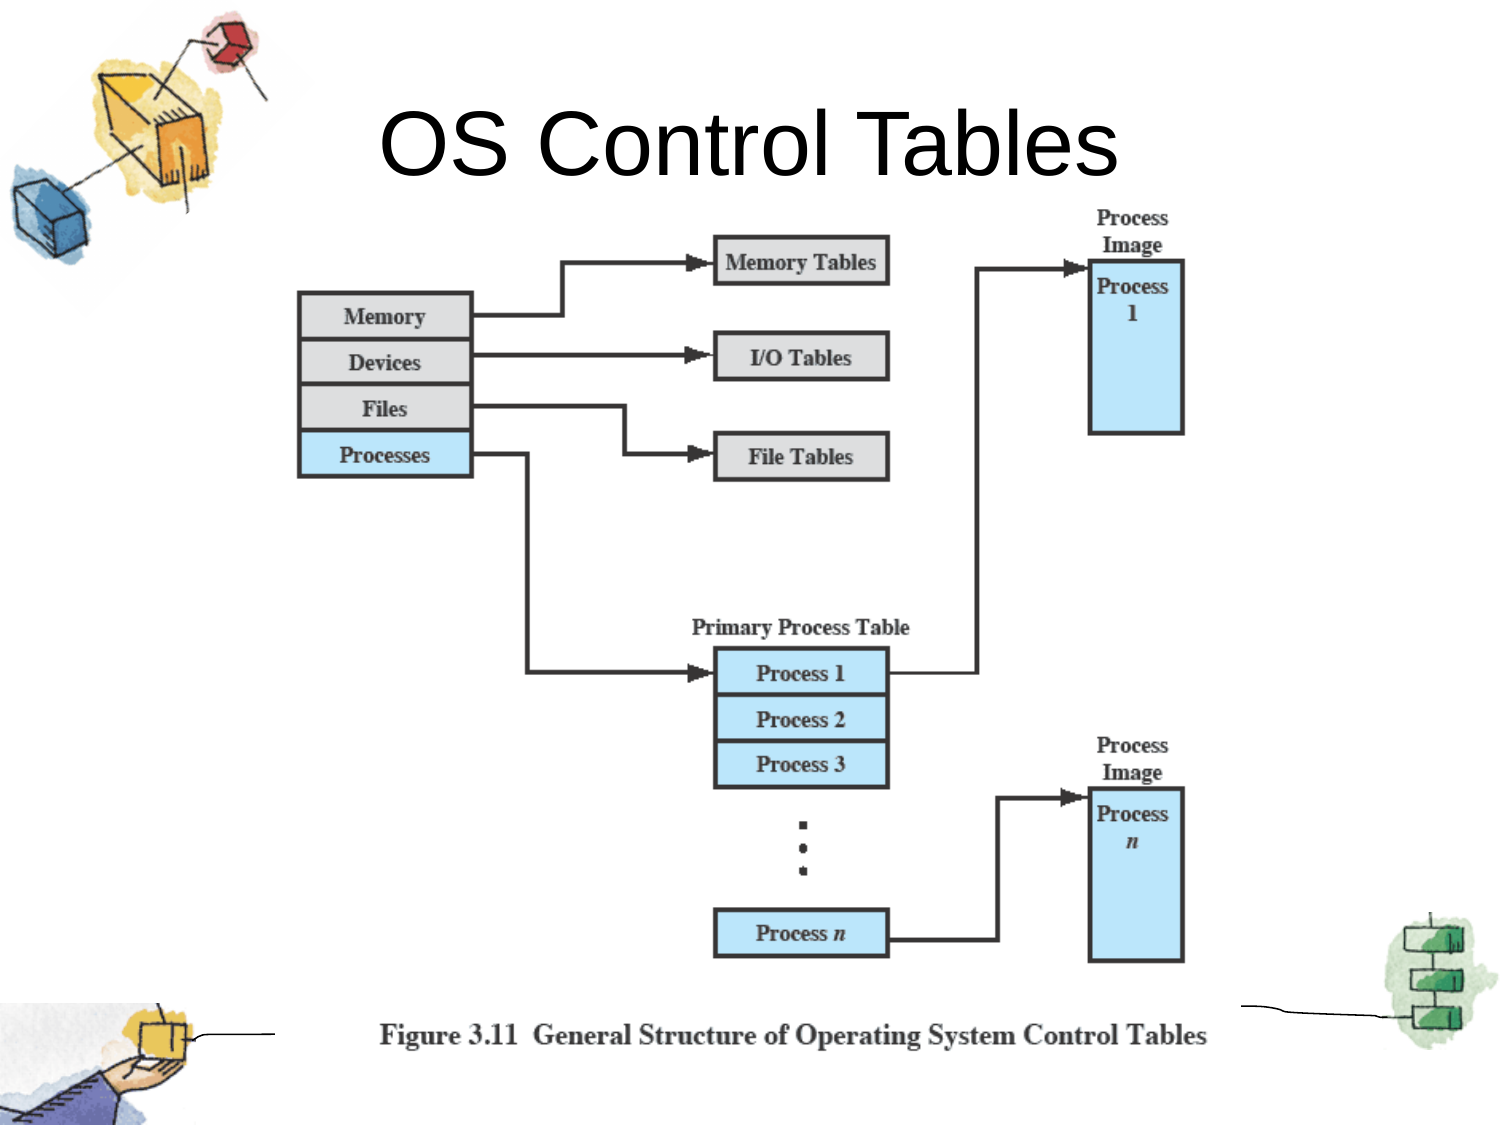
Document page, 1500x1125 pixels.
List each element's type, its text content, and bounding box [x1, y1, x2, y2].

picture [0, 85, 167, 316]
picture [1382, 912, 1500, 1050]
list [274, 208, 1241, 1076]
title OS Control Tables [74, 44, 1426, 233]
picture [0, 1003, 196, 1125]
picture [114, 0, 274, 44]
